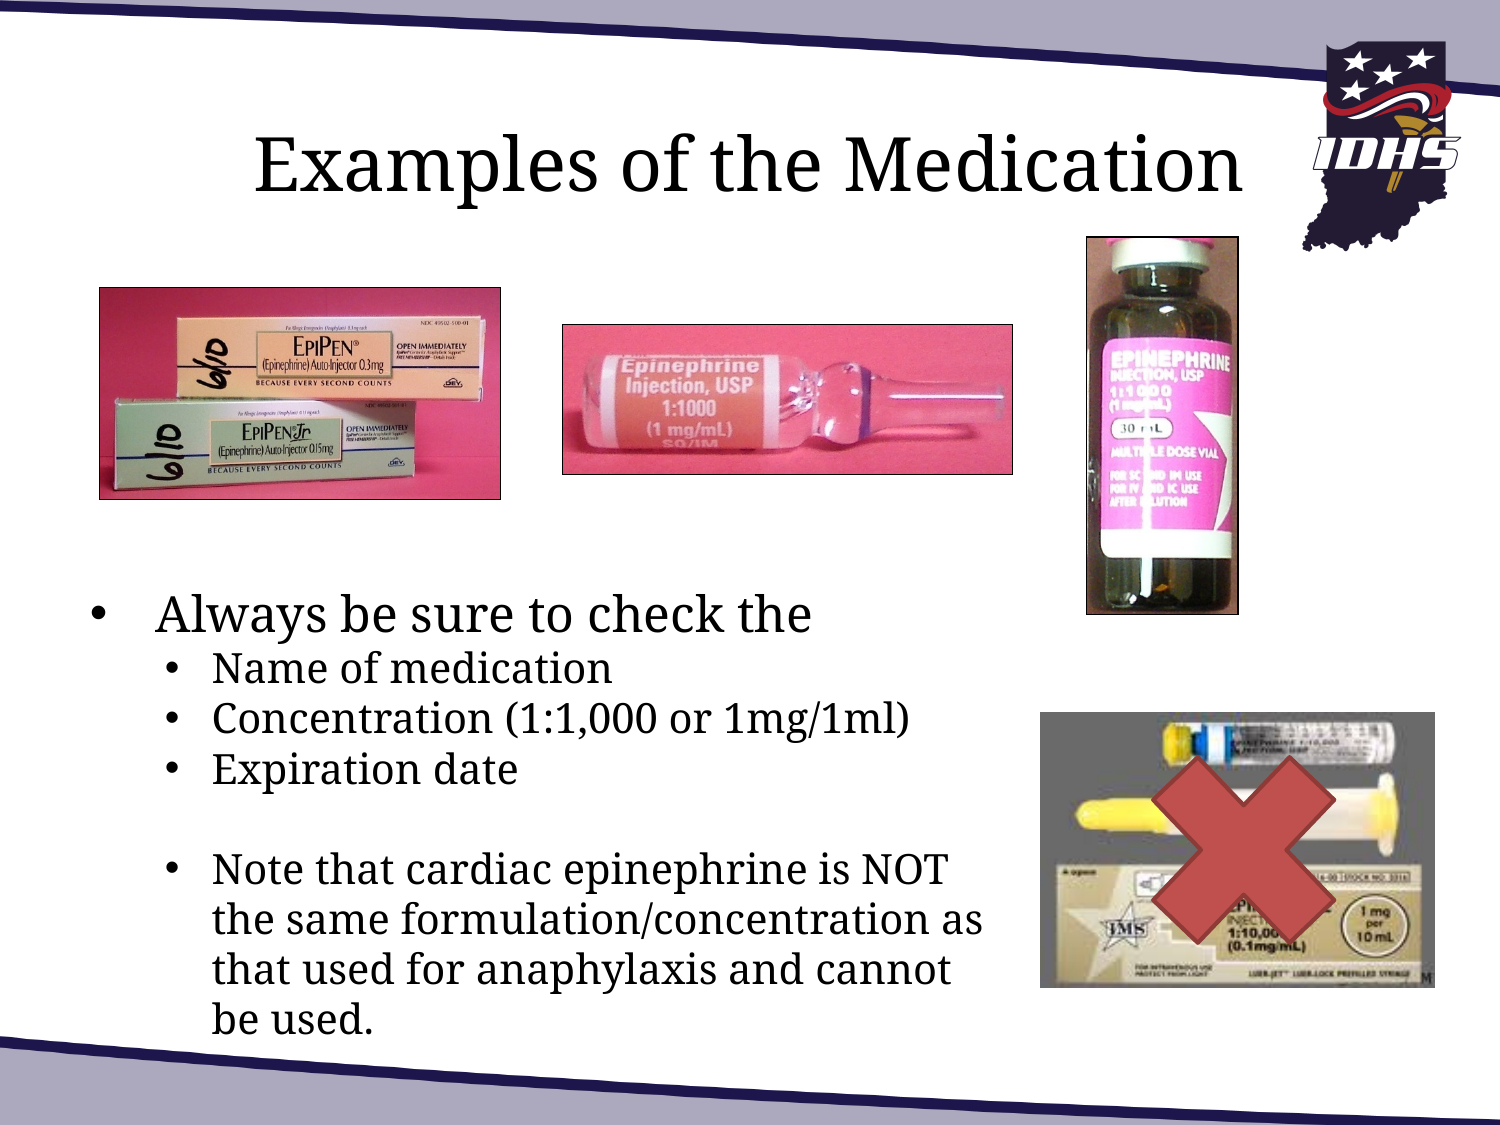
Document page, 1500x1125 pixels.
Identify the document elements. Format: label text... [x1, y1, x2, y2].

text_box Always be sure to check the Name of medication Concentration (1:1,000 or 1mg/1ml) Expiration date Note that cardiac epinephrine is NOT the same formulation/concentration as that used for anaphylaxis and cannot be used. [75, 574, 1025, 1050]
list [562, 324, 1013, 476]
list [99, 286, 501, 501]
picture [0, 0, 1500, 1125]
title Examples of the Medication [75, 47, 1425, 275]
